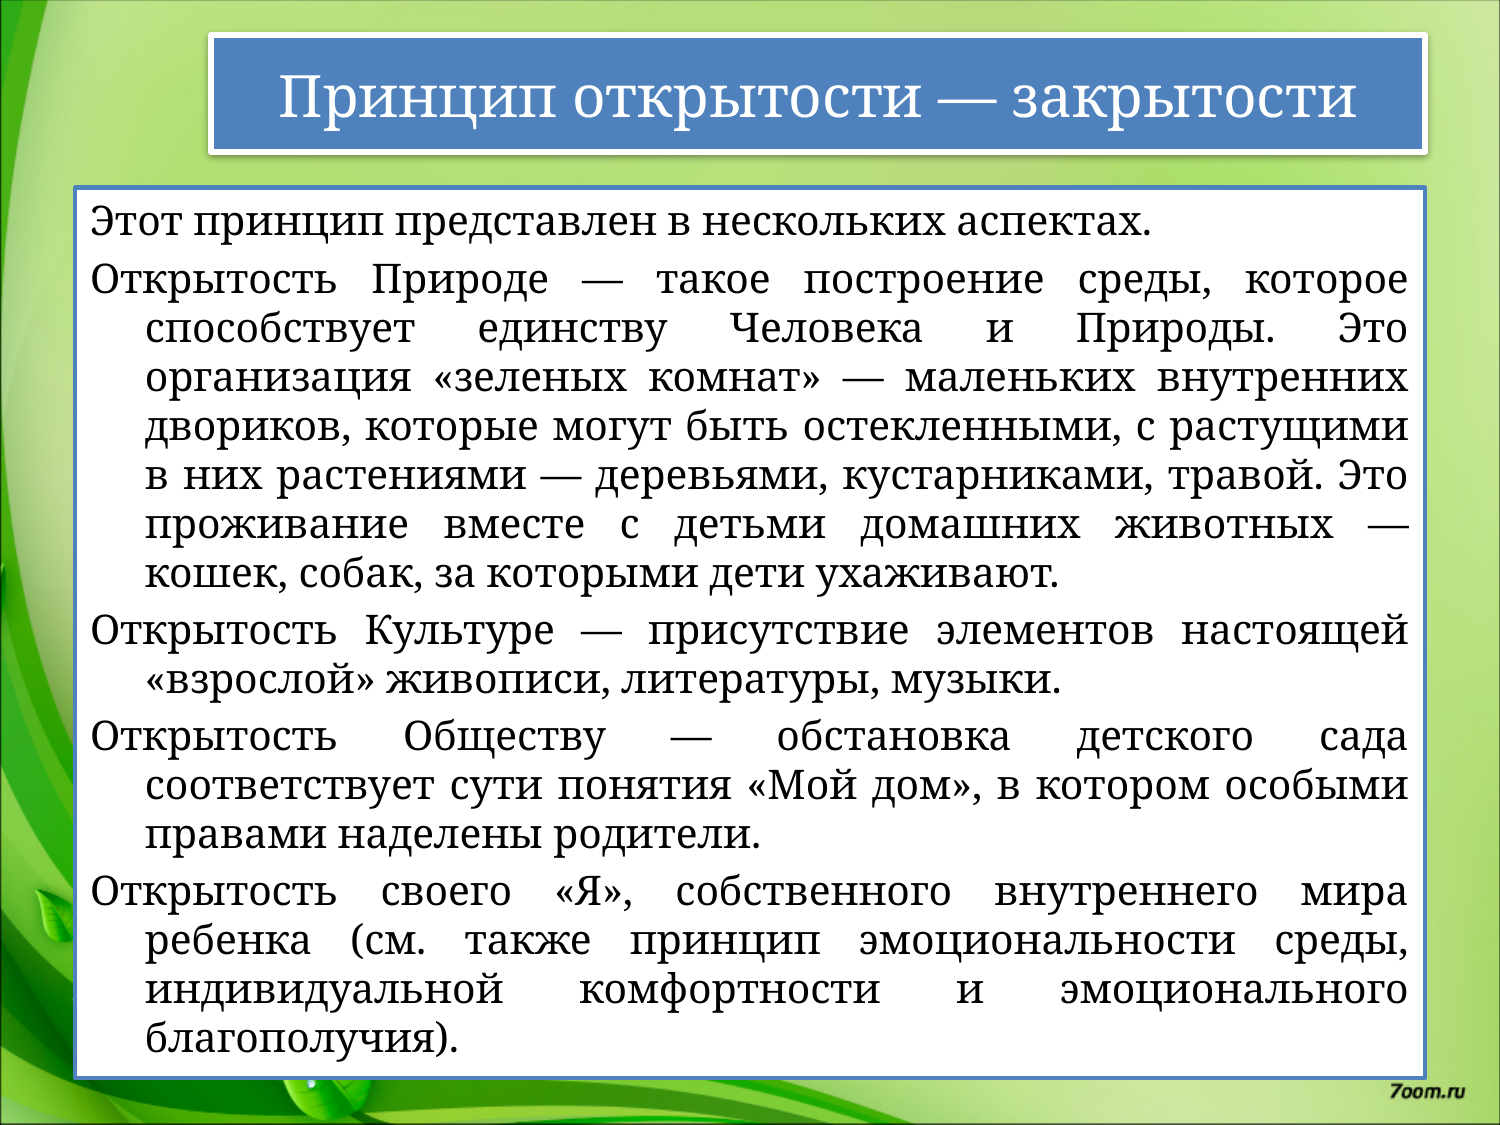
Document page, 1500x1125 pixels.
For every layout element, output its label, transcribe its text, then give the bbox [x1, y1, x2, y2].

picture [0, 0, 1500, 1125]
title Принцип открытости — закрытости [208, 32, 1428, 155]
list Этот принцип представлен в нескольких аспектах. Открытость Природе — такое построение среды, которое способствует единству Человека и Природы. Это организация «зеленых комнат» — маленьких внутренних двориков, которые могут быть остекленными, с растущими в них растениями — деревьями, кустарниками, травой. Это проживание вместе с детьми домашних животных — кошек, собак, за которыми дети ухаживают. Открытость Культуре — присутствие элементов настоящей «взрослой» живописи, литературы, музыки. Открытость Обществу — обстановка детского сада соответствует сути понятия «Мой дом», в котором особыми правами наделены родители. Открытость своего «Я», собственного внутреннего мира ребенка (см. также принцип эмоциональности среды, индивидуальной комфортности и эмоционального благополучия). [73, 185, 1427, 1080]
